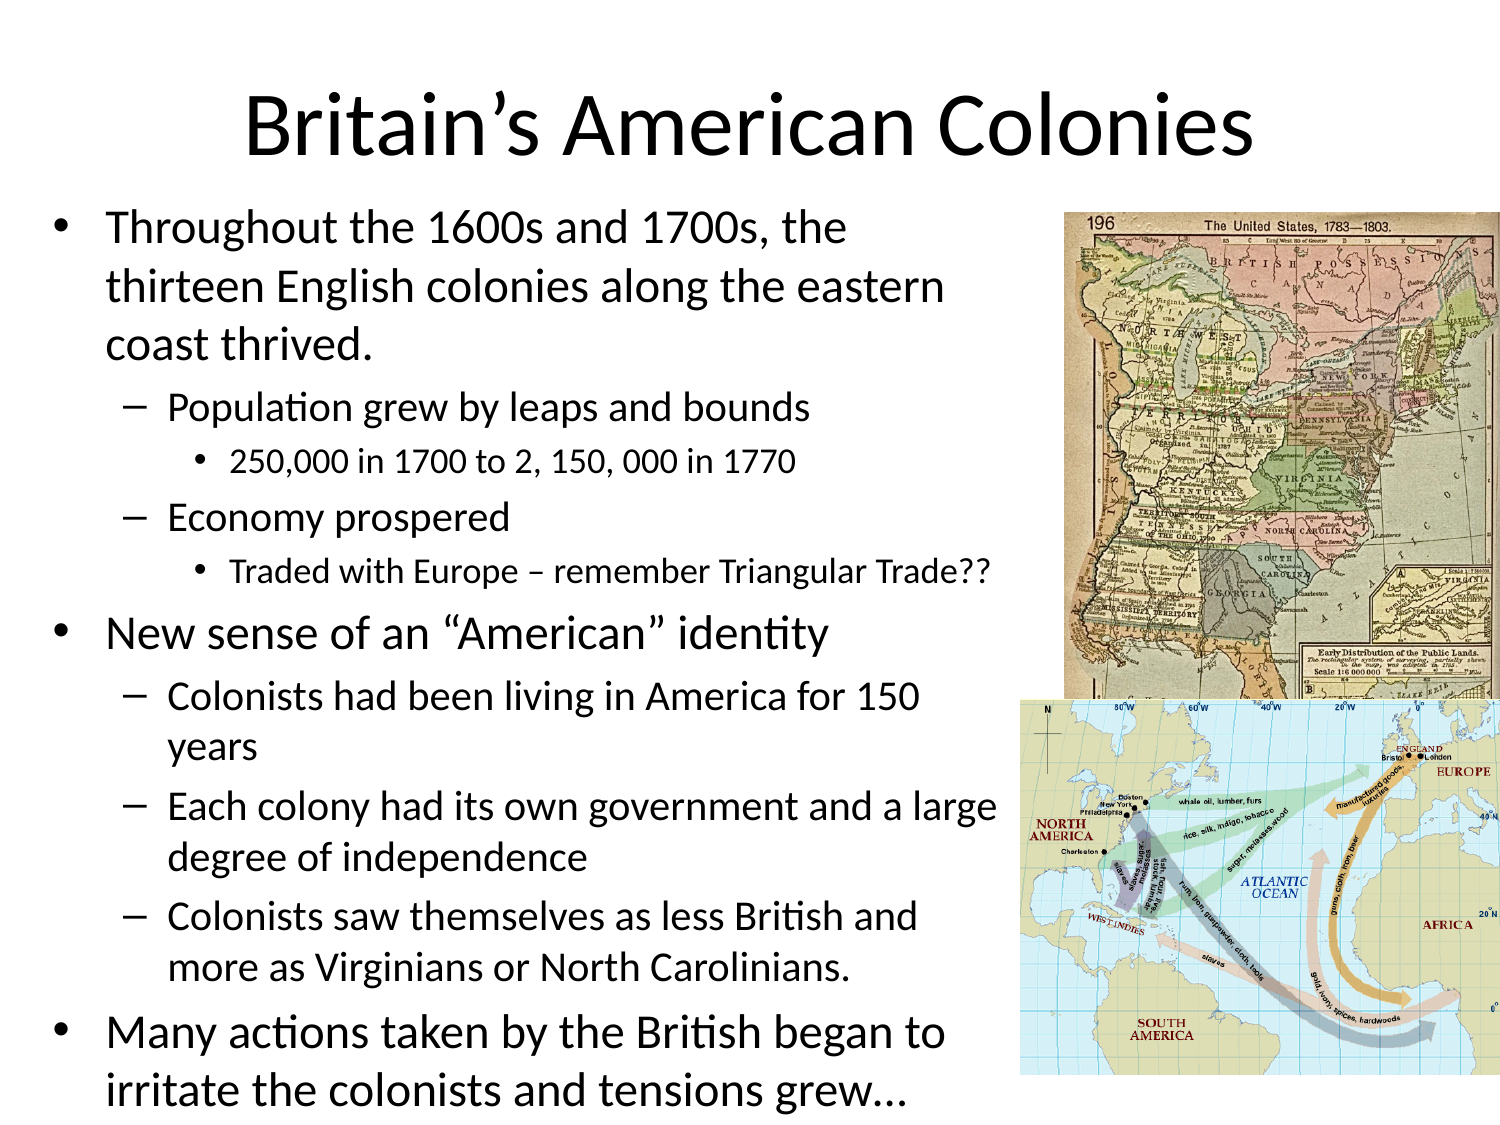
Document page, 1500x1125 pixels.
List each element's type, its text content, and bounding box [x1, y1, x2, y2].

picture [1020, 212, 1500, 1075]
title Britain’s American Colonies [75, 24, 1425, 213]
list Throughout the 1600s and 1700s, the thirteen English colonies along the eastern coast thrived. Population grew by leaps and bounds 250,000 in 1700 to 2, 150, 000 in 1770 Economy prospered Traded with Europe – remember Triangular Trade?? New sense of an “American” identity Colonists had been living in America for 150 years Each colony had its own government and a large degree of independence Colonists saw themselves as less British and more as Virginians or North Carolinians. Many actions taken by the British began to irritate the colonists and tensions grew… [37, 187, 1025, 1125]
